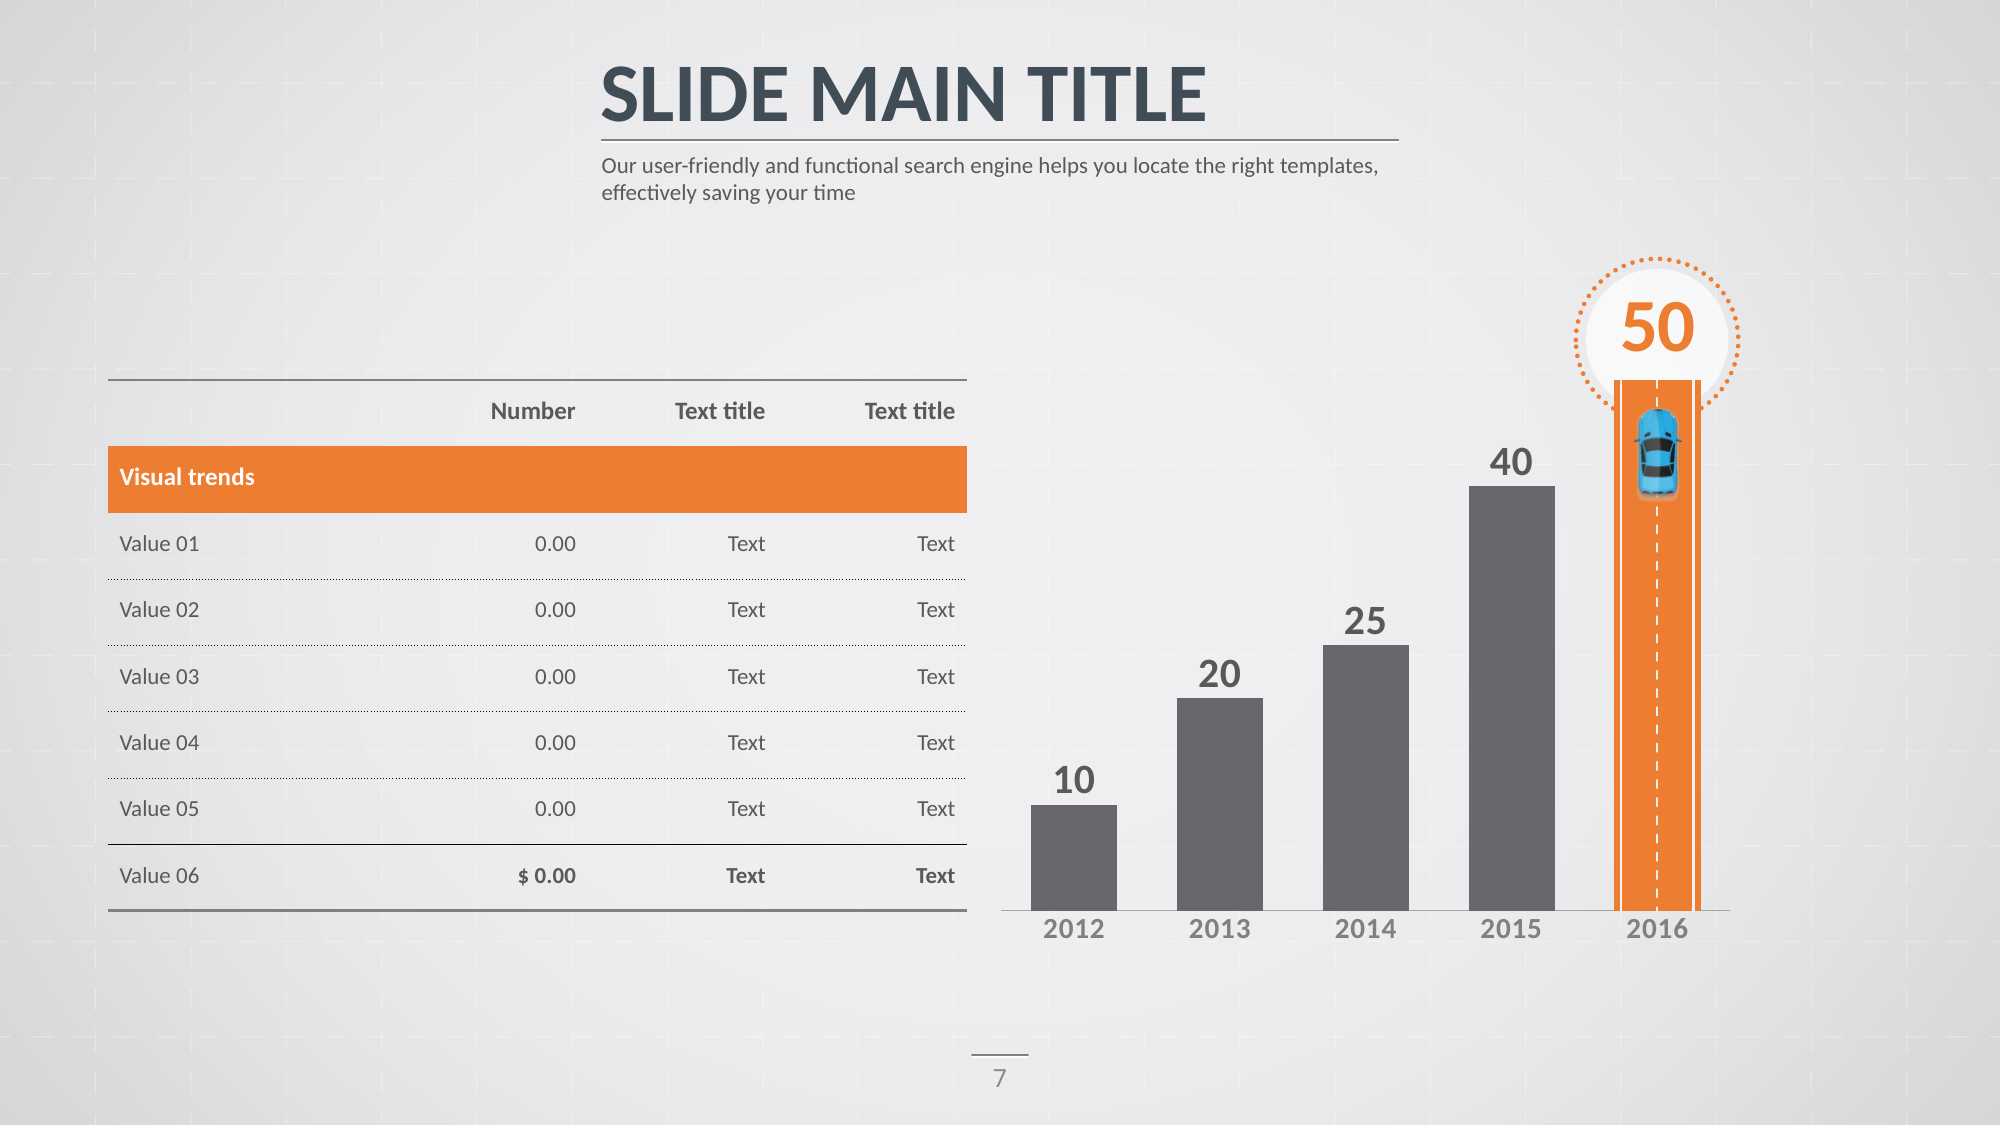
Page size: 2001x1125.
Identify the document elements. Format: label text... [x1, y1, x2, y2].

table_cell Value 03 [108, 645, 421, 712]
table_cell Text [588, 712, 777, 778]
table_cell Text [777, 778, 961, 844]
table_cell Value 05 [108, 778, 421, 844]
table_cell 0.00 [421, 778, 588, 844]
table_cell Text [777, 513, 961, 579]
table_cell 0.00 [421, 513, 588, 579]
slide_number 7 [923, 1049, 1077, 1110]
table_cell Text [777, 712, 961, 778]
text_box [1620, 379, 1694, 911]
table_cell Visual trends [108, 446, 421, 513]
table_cell 0.00 [421, 579, 588, 645]
table_cell [588, 446, 777, 513]
table_cell Text [588, 778, 777, 844]
table_cell Value 06 [108, 845, 421, 909]
table_cell Text [777, 845, 961, 909]
table_cell $ 0.00 [421, 845, 588, 909]
table_cell [777, 446, 961, 513]
table_cell Text [588, 579, 777, 645]
table_header Number [421, 381, 588, 446]
table_header Text title [777, 381, 961, 446]
table_cell Value 02 [108, 579, 421, 645]
table_cell Text [588, 645, 777, 712]
table_cell Value 01 [108, 513, 421, 579]
table_cell Text [777, 579, 961, 645]
picture [0, 0, 2000, 1125]
chart [961, 249, 1771, 982]
table_cell Text [588, 845, 777, 909]
table_cell 0.00 [421, 712, 588, 778]
table_header Text title [588, 381, 777, 446]
table_cell Value 04 [108, 712, 421, 778]
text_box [585, 30, 1415, 214]
table_cell [421, 446, 588, 513]
table_cell Text [777, 645, 961, 712]
table_cell 0.00 [421, 645, 588, 712]
table_header [108, 381, 421, 446]
table_cell Text [588, 513, 777, 579]
